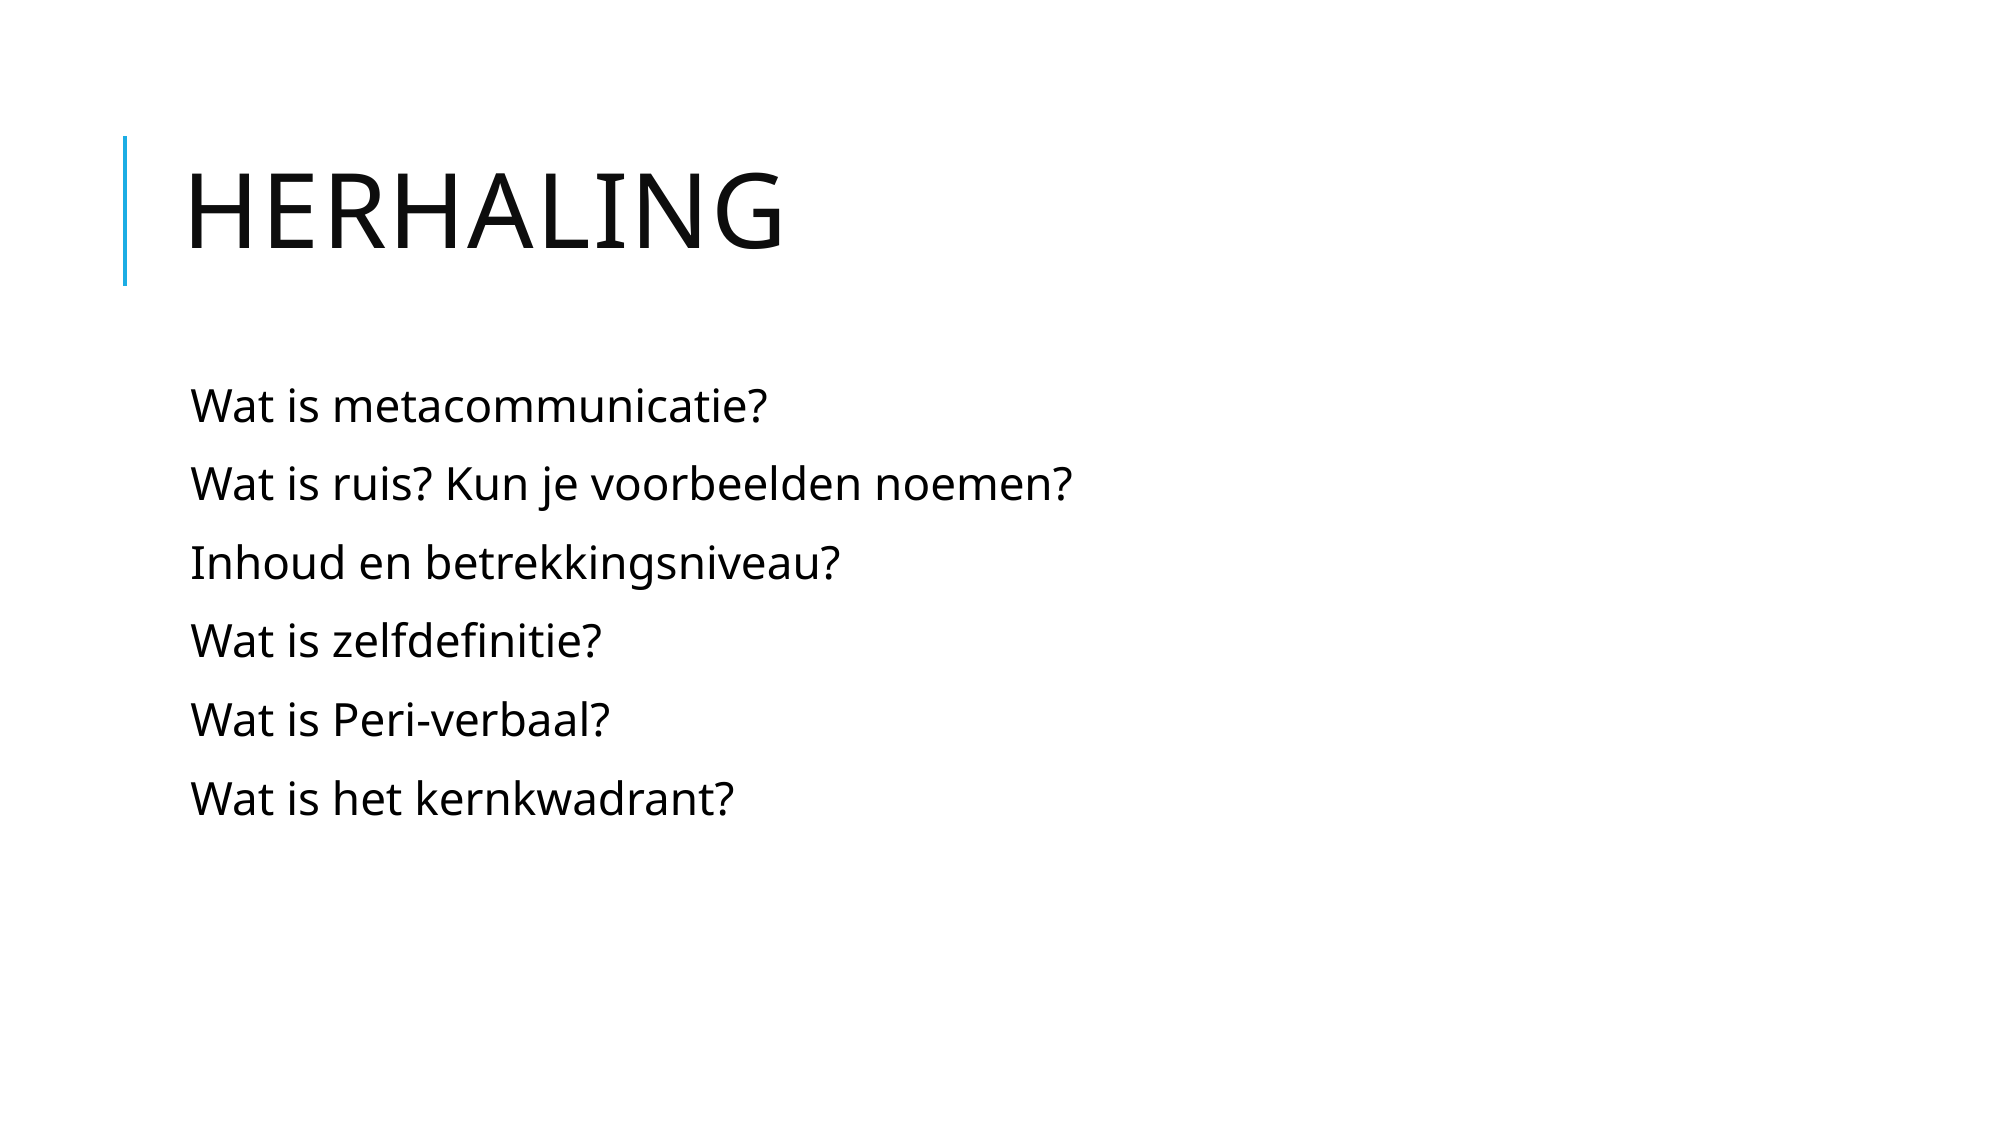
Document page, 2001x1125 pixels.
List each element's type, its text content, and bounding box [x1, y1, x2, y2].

title Herhaling [168, 96, 1763, 342]
list Wat is metacommunicatie? Wat is ruis? Kun je voorbeelden noemen? Inhoud en betrekkingsniveau? Wat is zelfdefinitie? Wat is Peri-verbaal? Wat is het kernkwadrant? [168, 375, 1763, 1035]
